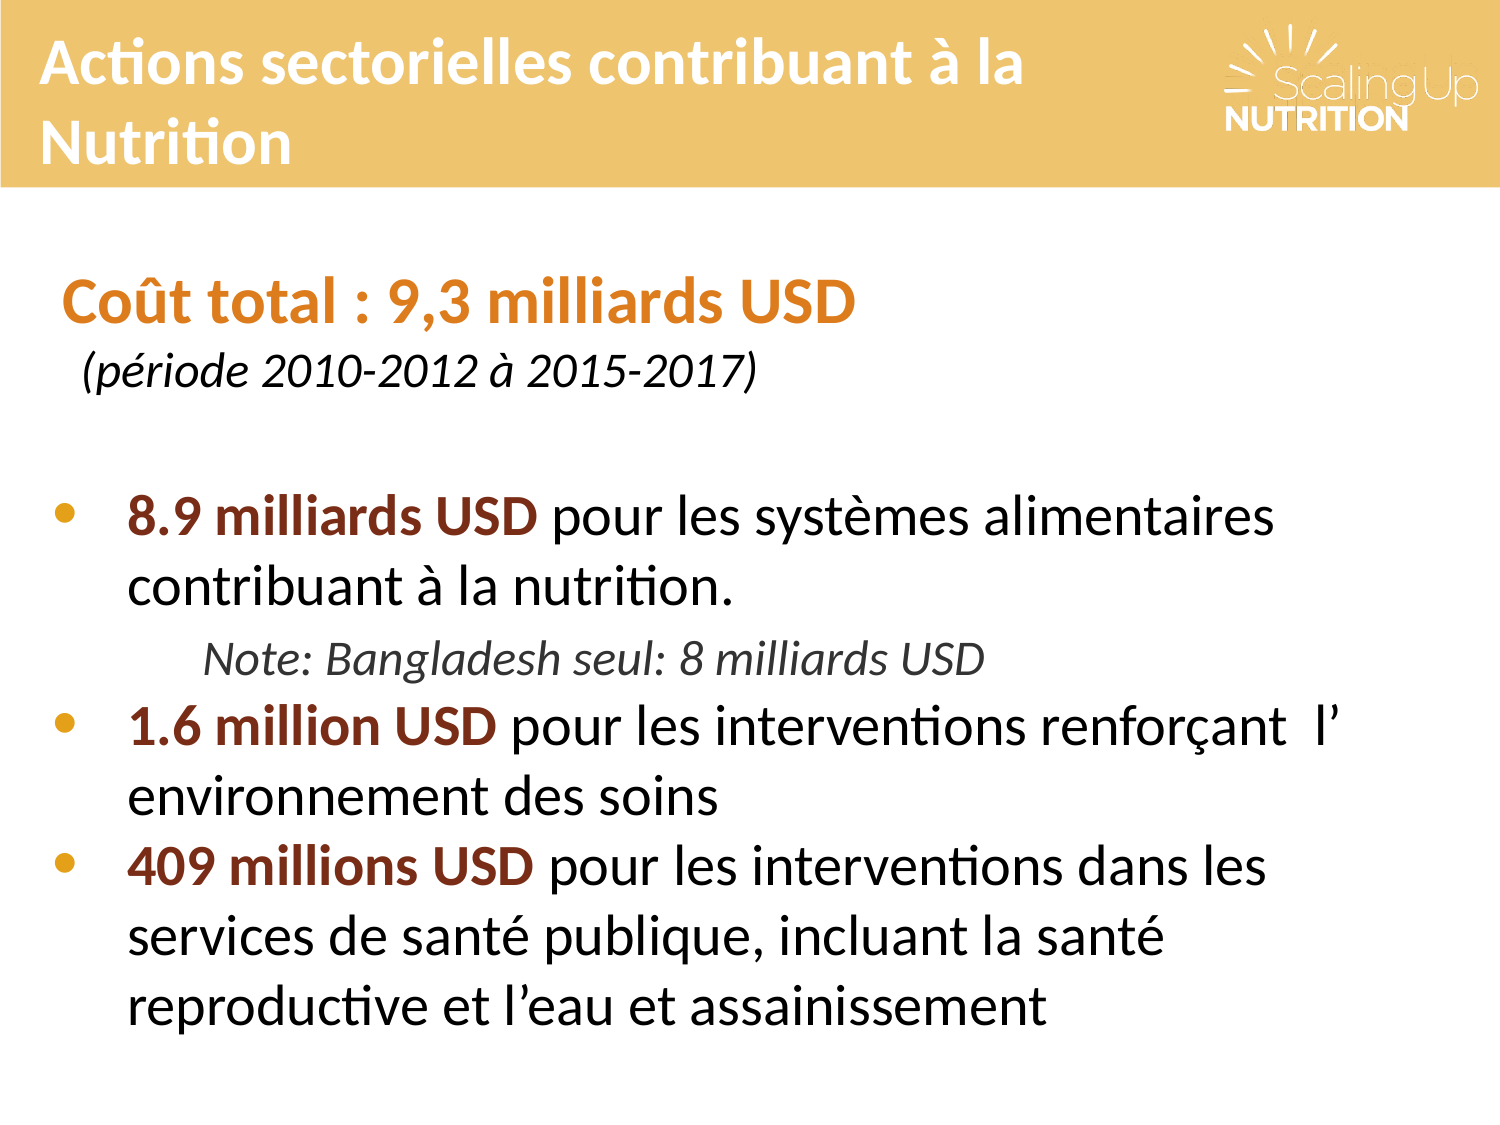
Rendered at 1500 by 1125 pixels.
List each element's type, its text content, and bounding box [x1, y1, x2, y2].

picture [1224, 12, 1478, 132]
text_box Coût total : 9,3 milliards USD (période 2010-2012 à 2015-2017) 8.9 milliards USD pour les systèmes alimentaires contribuant à la nutrition. Note: Bangladesh seul: 8 milliards USD 1.6 million USD pour les interventions renforçant l’ environnement des soins 409 millions USD pour les interventions dans les services de santé publique, incluant la santé reproductive et l’eau et assainissement [37, 249, 1478, 1045]
text_box Actions sectorielles contribuant à la Nutrition [24, 10, 1204, 186]
text_box [0, 0, 1500, 190]
